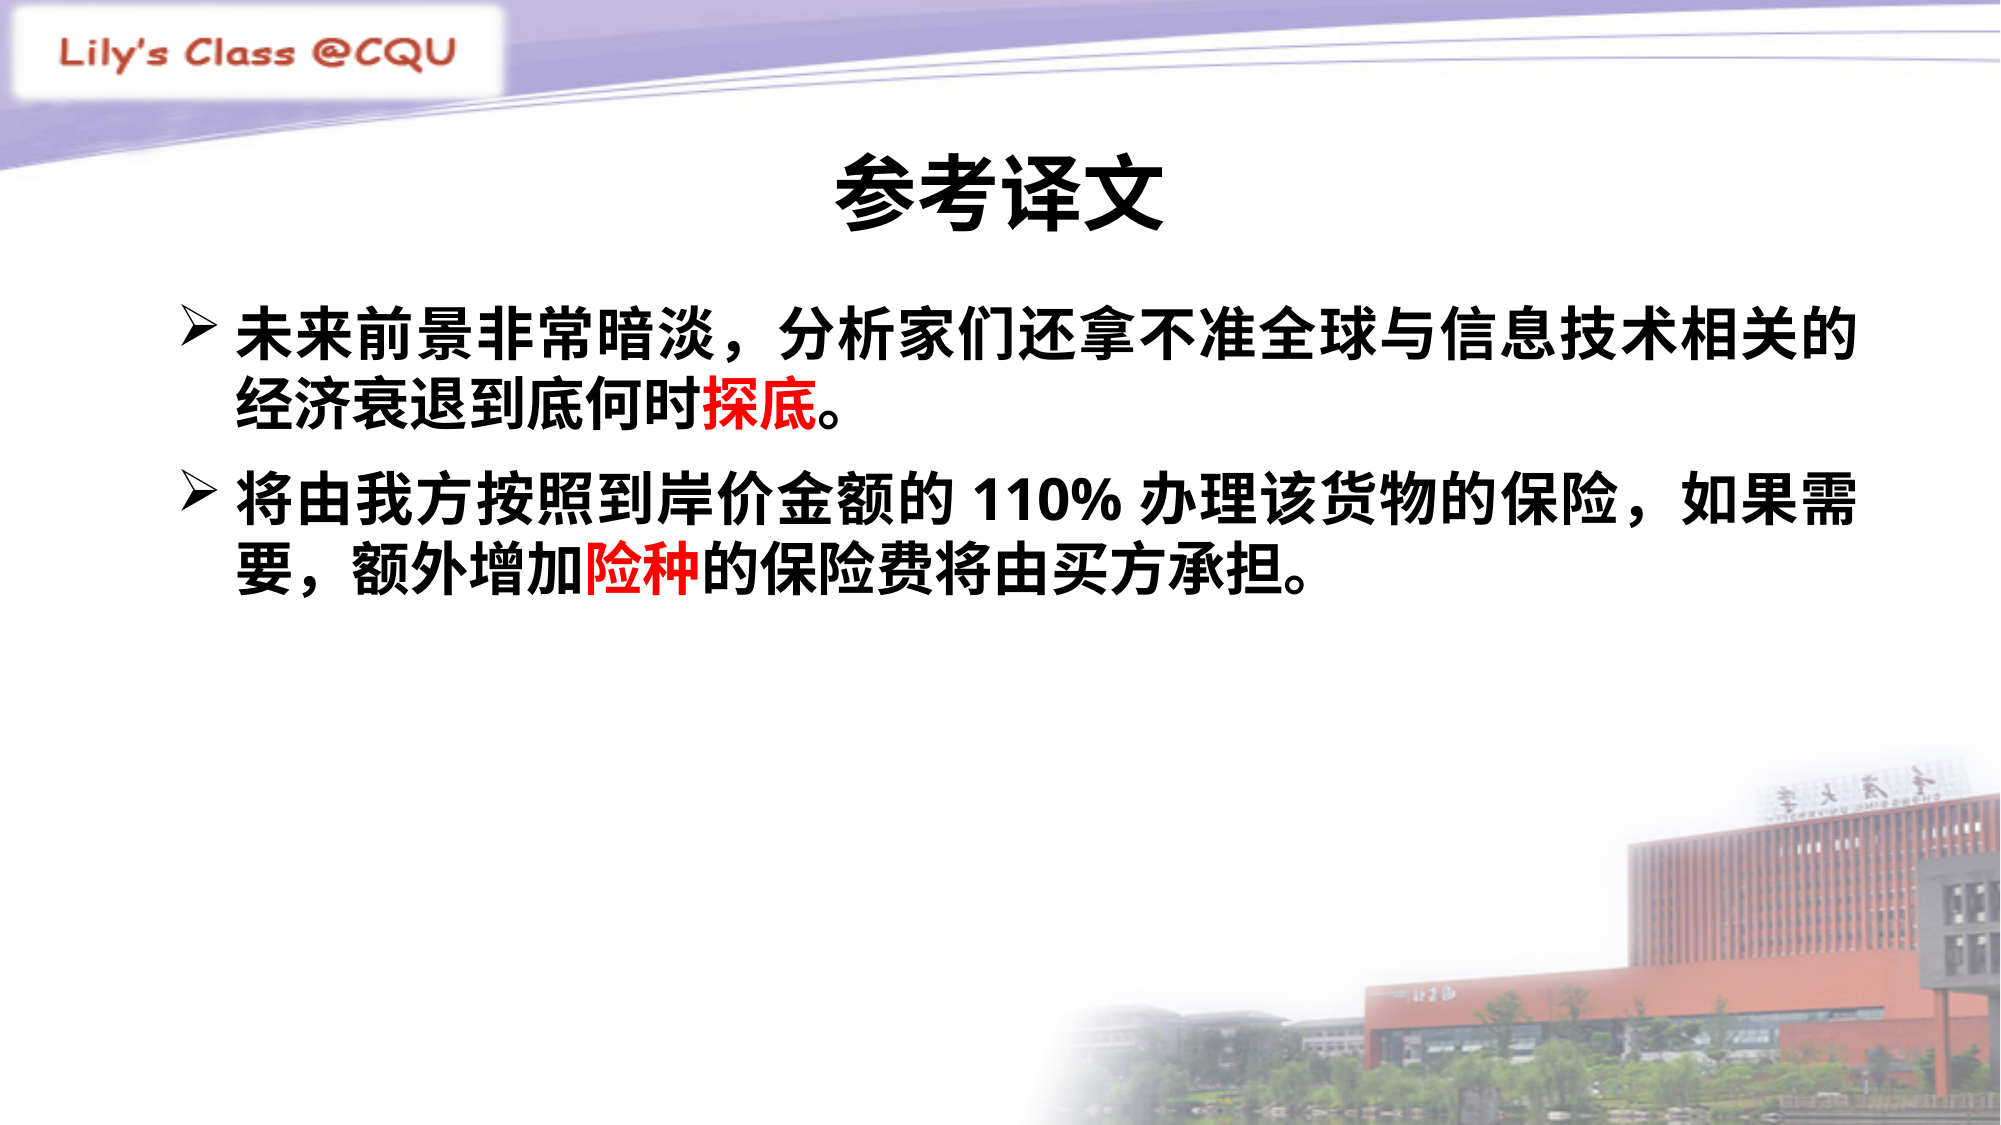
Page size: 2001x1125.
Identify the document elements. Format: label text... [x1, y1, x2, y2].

list 未来前景非常暗淡，分析家们还拿不准全球与信息技术相关的经济衰退到底何时探底。 将由我方按照到岸价金额的110%办理该货物的保险，如果需要，额外增加险种的保险费将由买方承担。 [161, 289, 1875, 1006]
picture [0, 0, 2001, 1125]
title 参考译文 [174, 49, 1825, 251]
